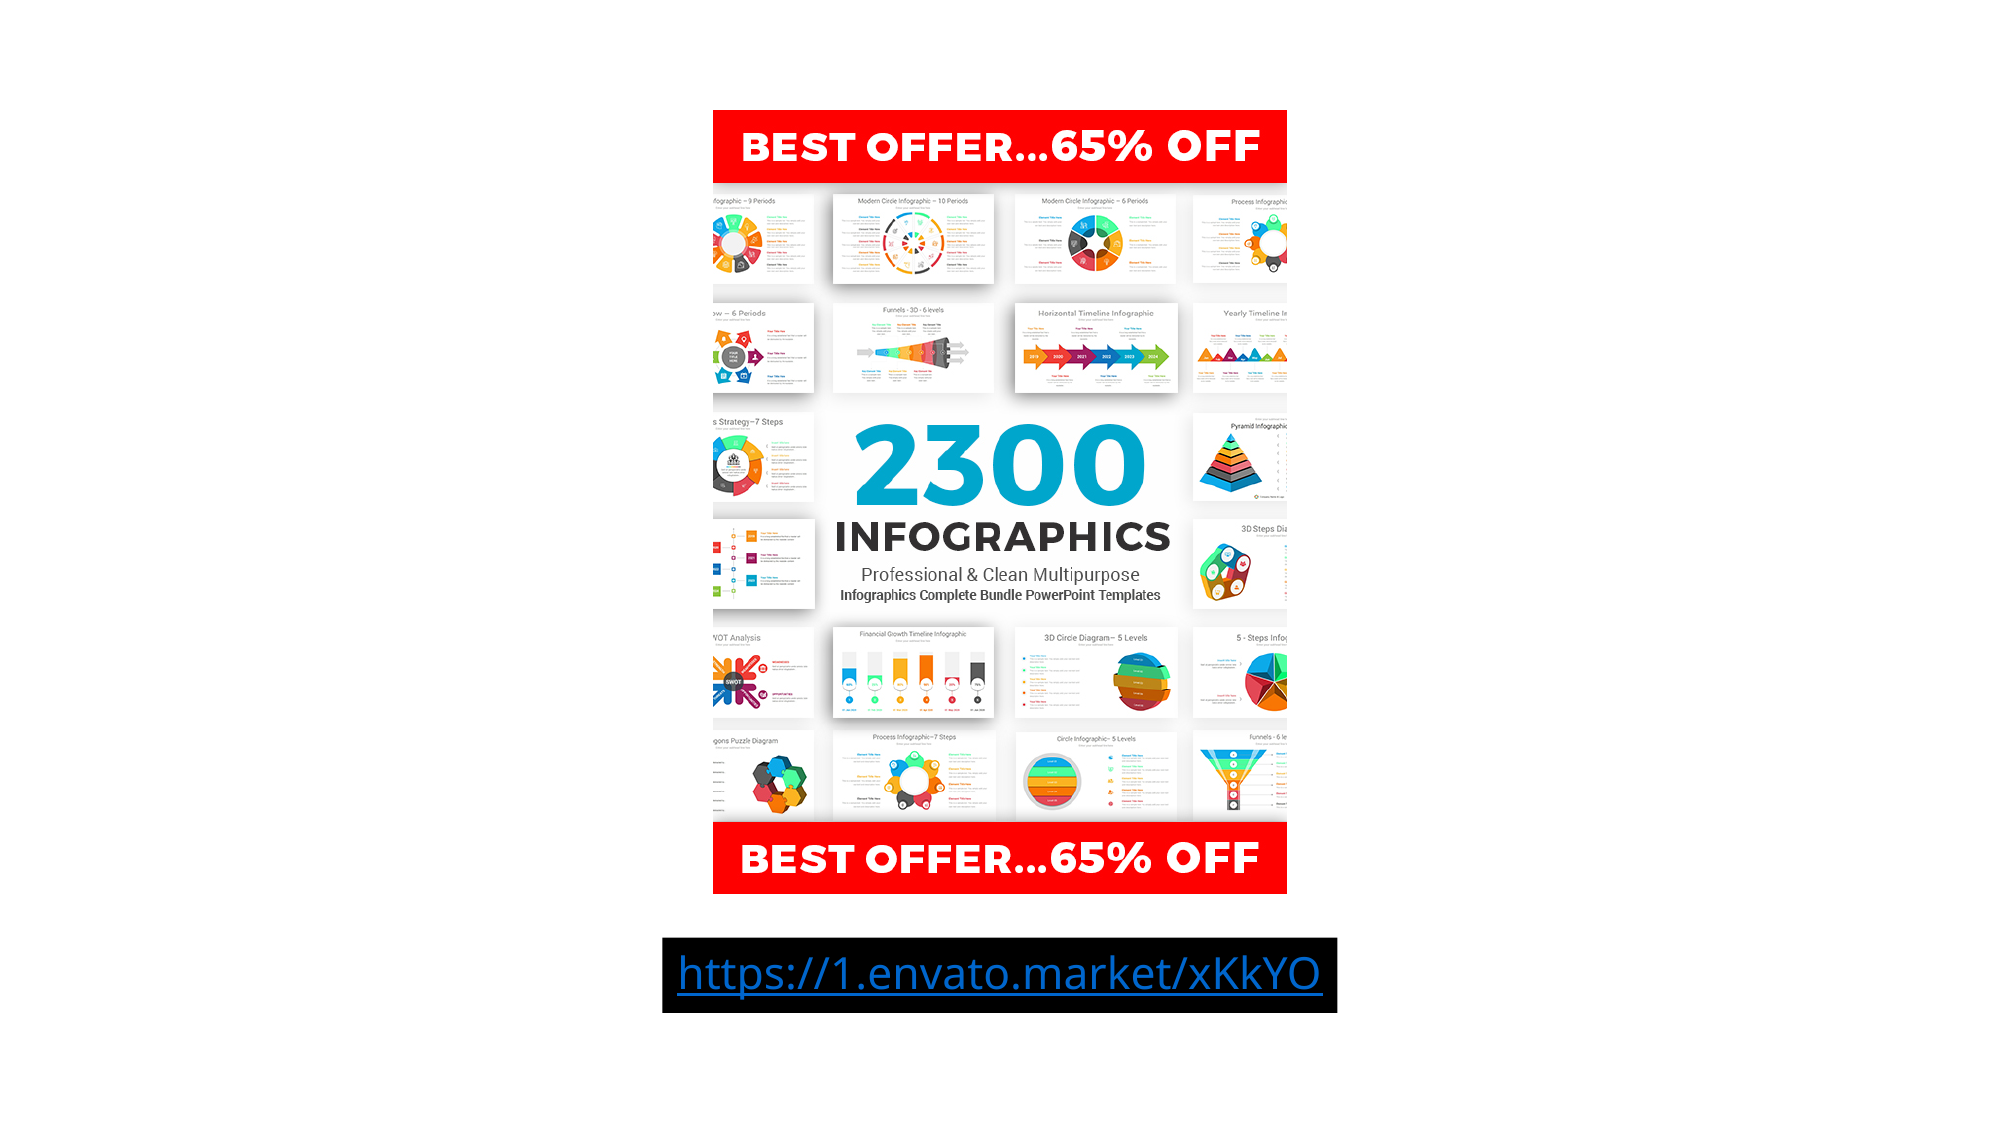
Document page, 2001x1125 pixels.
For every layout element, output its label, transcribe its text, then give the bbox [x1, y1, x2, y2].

picture [713, 109, 1287, 894]
text_box https://1.envato.market/xKkYO [662, 937, 1338, 1013]
